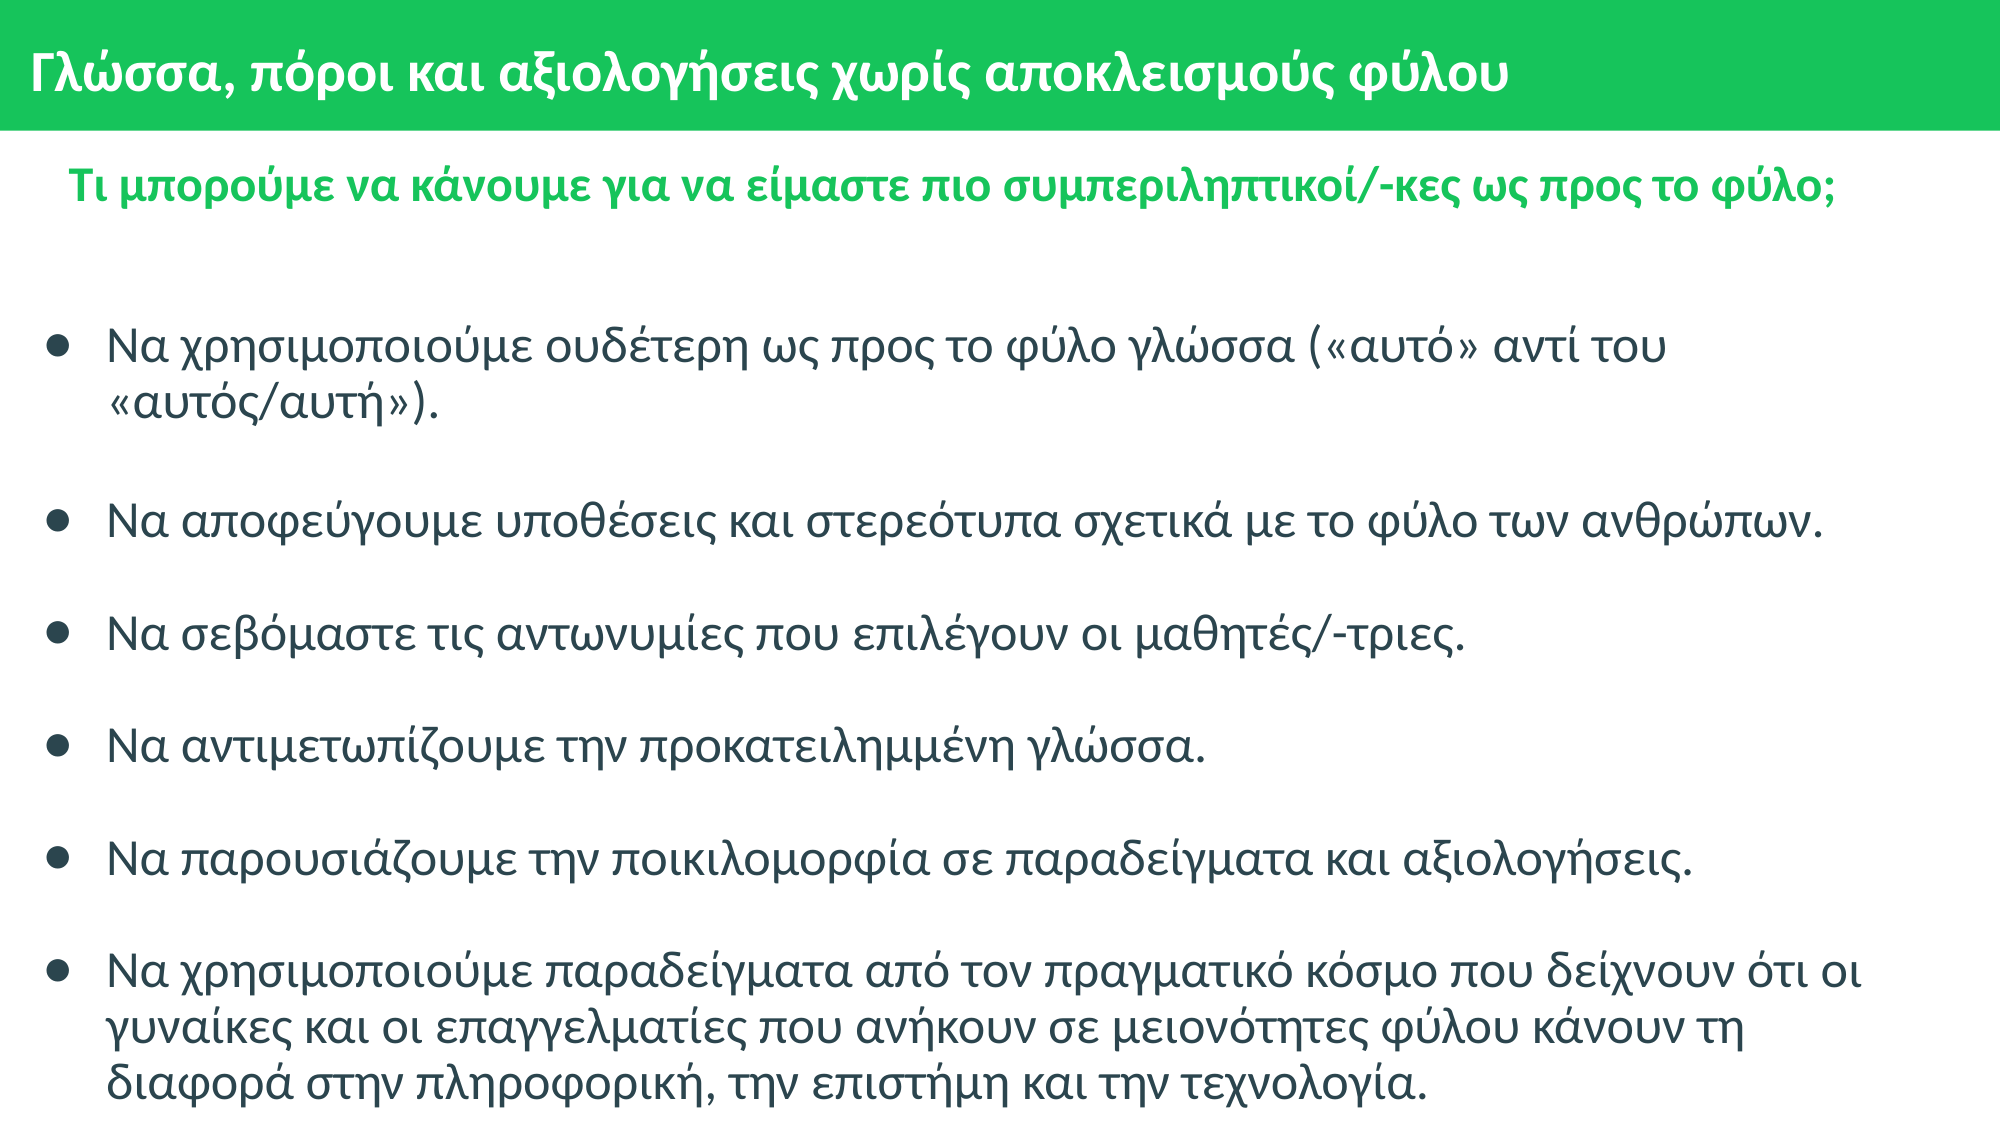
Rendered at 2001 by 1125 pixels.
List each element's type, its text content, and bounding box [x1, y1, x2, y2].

title Γλώσσα, πόροι και αξιολογήσεις χωρίς αποκλεισμούς φύλου [16, 13, 1976, 131]
list Να χρησιμοποιούμε ουδέτερη ως προς το φύλο γλώσσα («αυτό» αντί του «αυτός/αυτή»). Να αποφεύγουμε υποθέσεις και στερεότυπα σχετικά με το φύλο των ανθρώπων. Να σεβόμαστε τις αντωνυμίες που επιλέγουν οι μαθητές/-τριες. Να αντιμετωπίζουμε την προκατειλημμένη γλώσσα. Να παρουσιάζουμε την ποικιλομορφία σε παραδείγματα και αξιολογήσεις. Να χρησιμοποιούμε παραδείγματα από τον πραγματικό κόσμο που δείχνουν ότι οι γυναίκες και οι επαγγελματίες που ανήκουν σε μειονότητες φύλου κάνουν τη διαφορά στην πληροφορική, την επιστήμη και την τεχνολογία. [16, 310, 1935, 1112]
list Τι μπορούμε να κάνουμε για να είμαστε πιο συμπεριληπτικοί/-κες ως προς το φύλο; [16, 140, 1976, 231]
